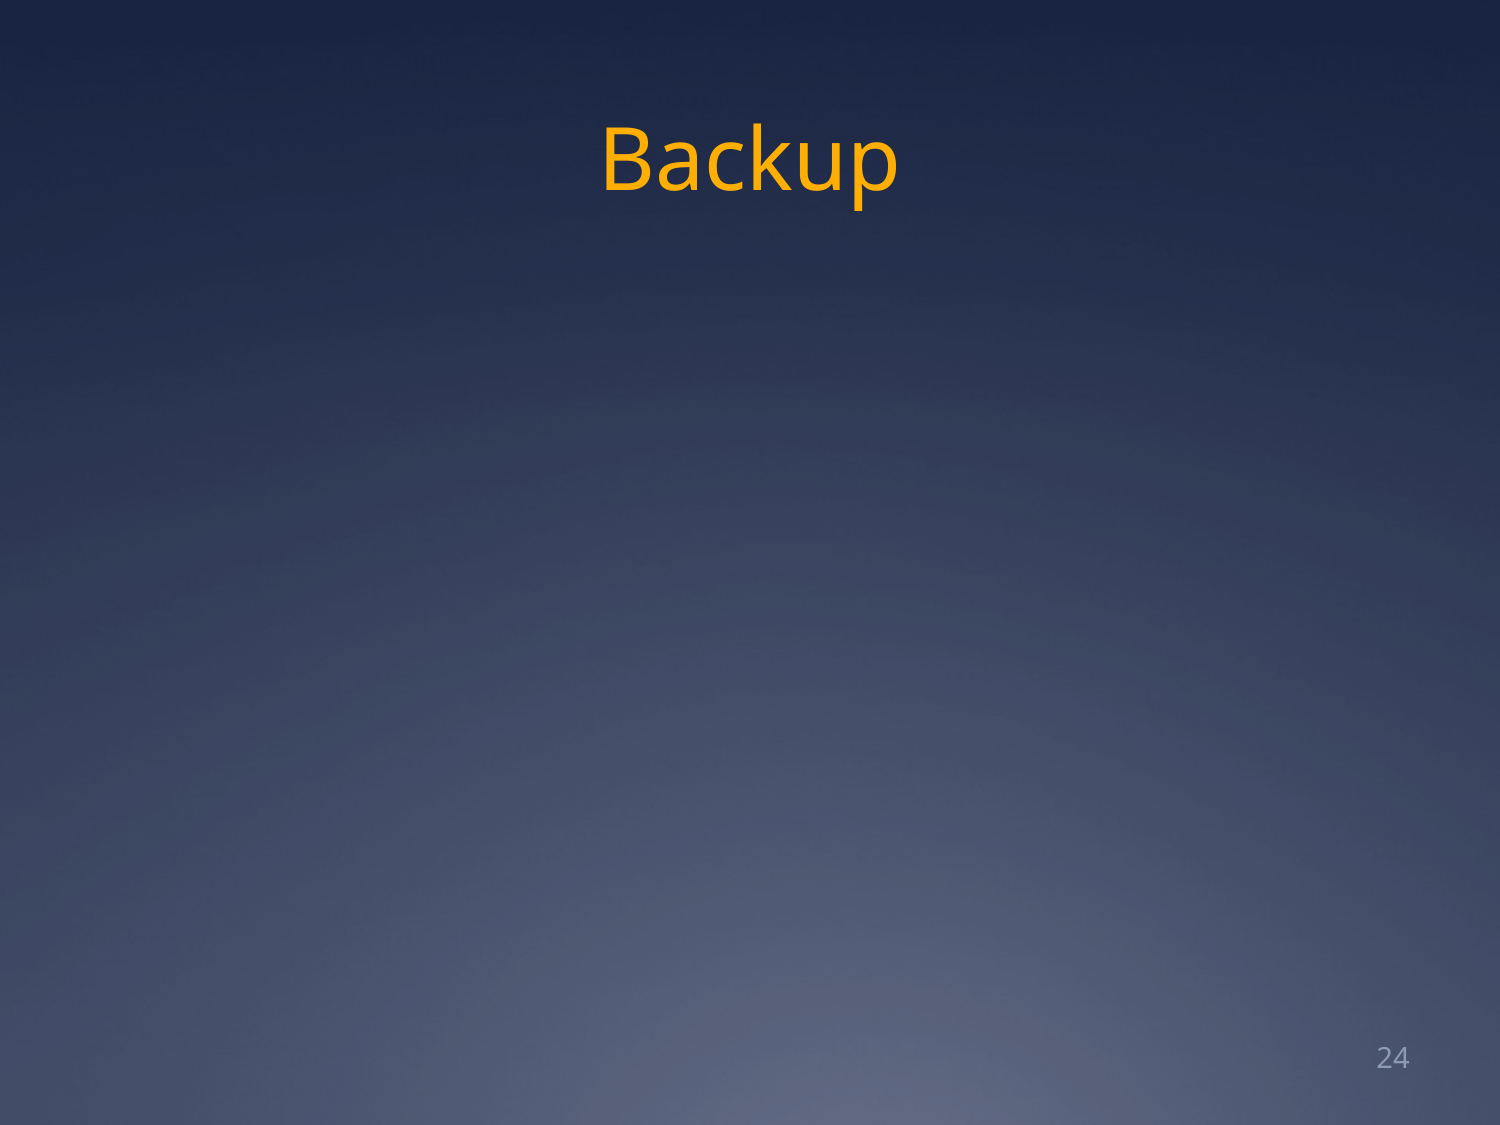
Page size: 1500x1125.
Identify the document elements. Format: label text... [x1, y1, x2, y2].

slide_number 24 [1325, 1029, 1425, 1090]
title Backup [100, 95, 1400, 225]
